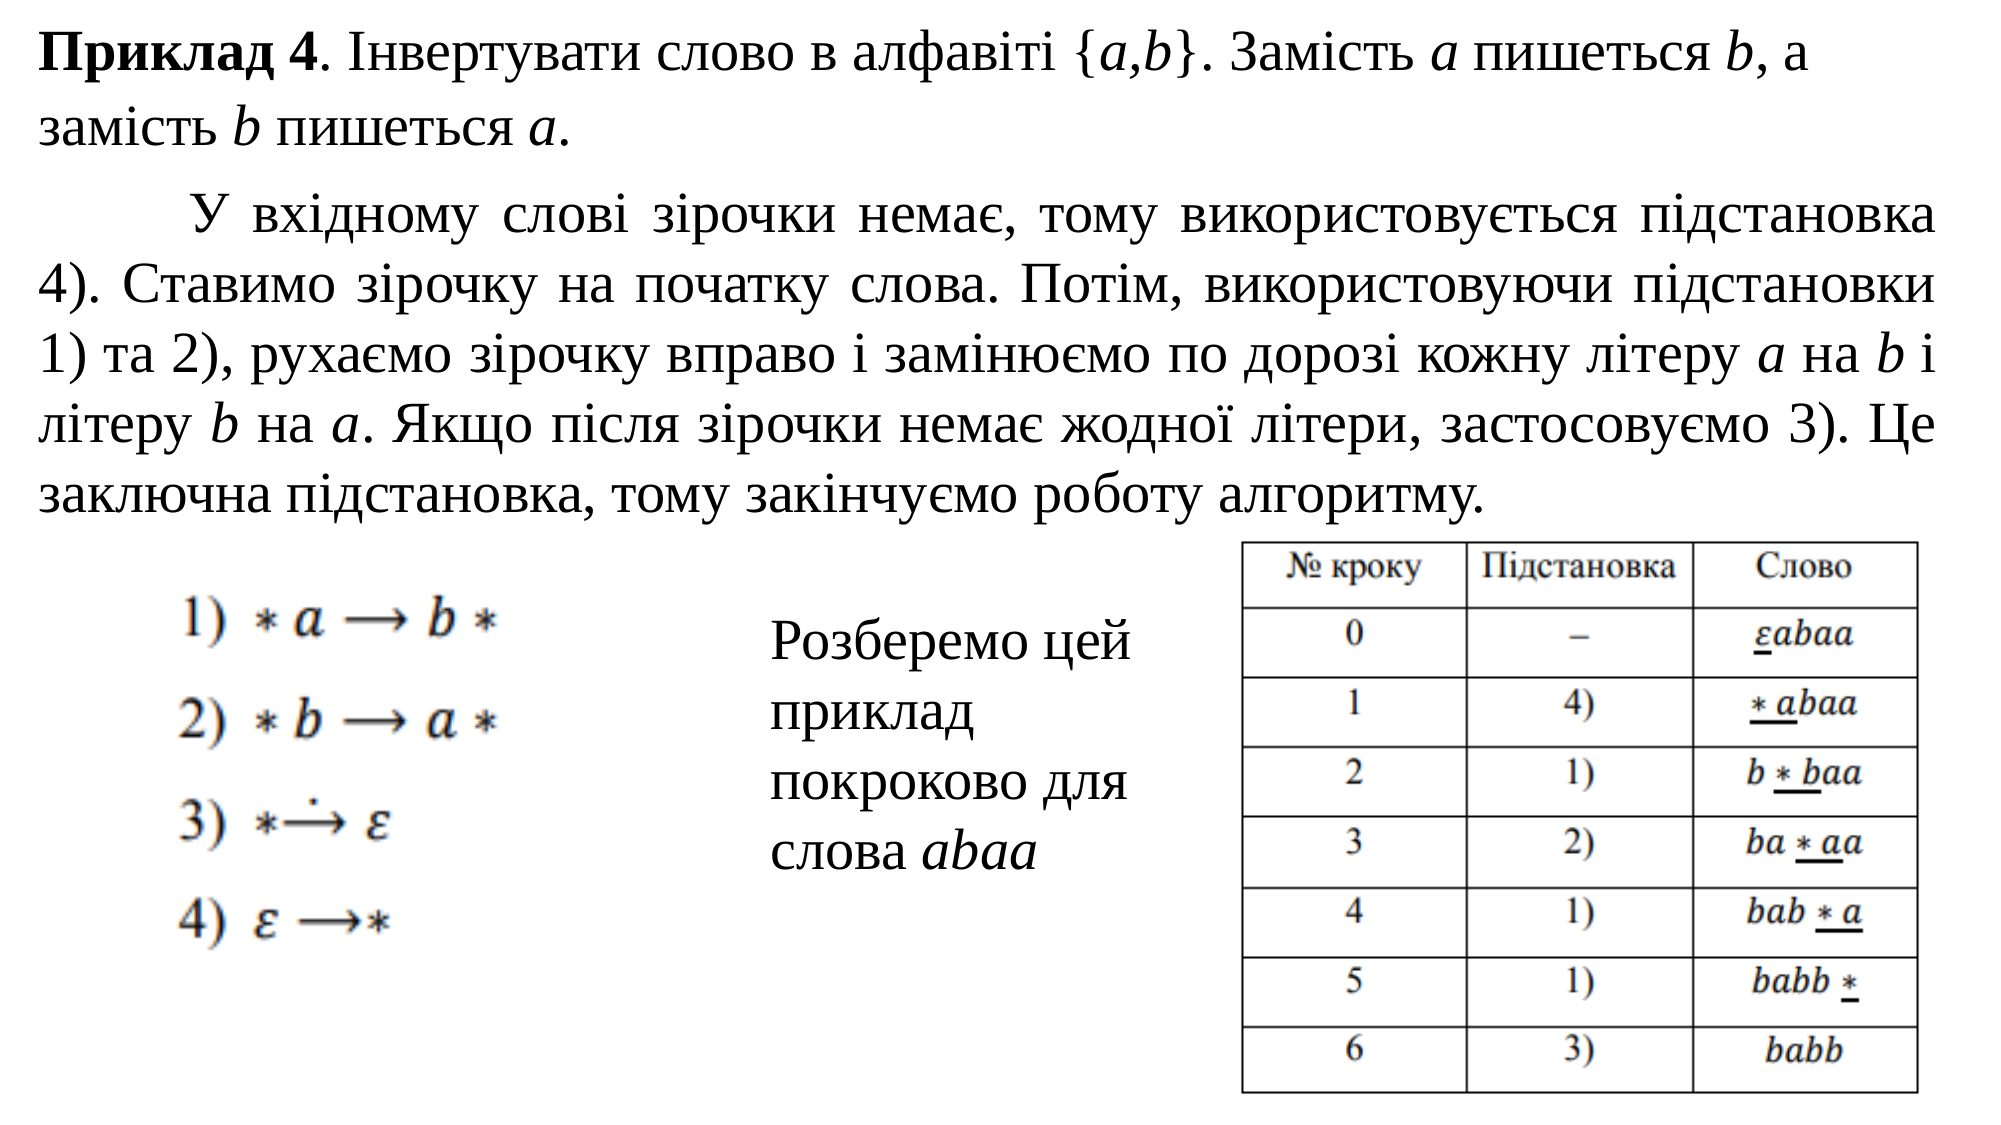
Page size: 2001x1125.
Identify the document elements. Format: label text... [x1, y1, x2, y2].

text_box Приклад 4. Інвертувати слово в алфавіті {a,b}. Замість a пишеться b, а замість b пишеться a. [24, 0, 1974, 165]
picture [1234, 534, 1927, 1100]
picture [159, 572, 523, 957]
text_box Розберемо цей приклад покроково для слова abaa [755, 593, 1154, 889]
text_box У вхідному слові зірочки немає, тому використовується підстановка 4). Ставимо зірочку на початку слова. Потім, використовуючи підстановки 1) та 2), рухаємо зірочку вправо і замінюємо по дорозі кожну літеру a на b і літеру b на a. Якщо після зірочки немає жодної літери, застосовуємо 3). Це заключна підстановка, тому закінчуємо роботу алгоритму. [24, 166, 1953, 532]
